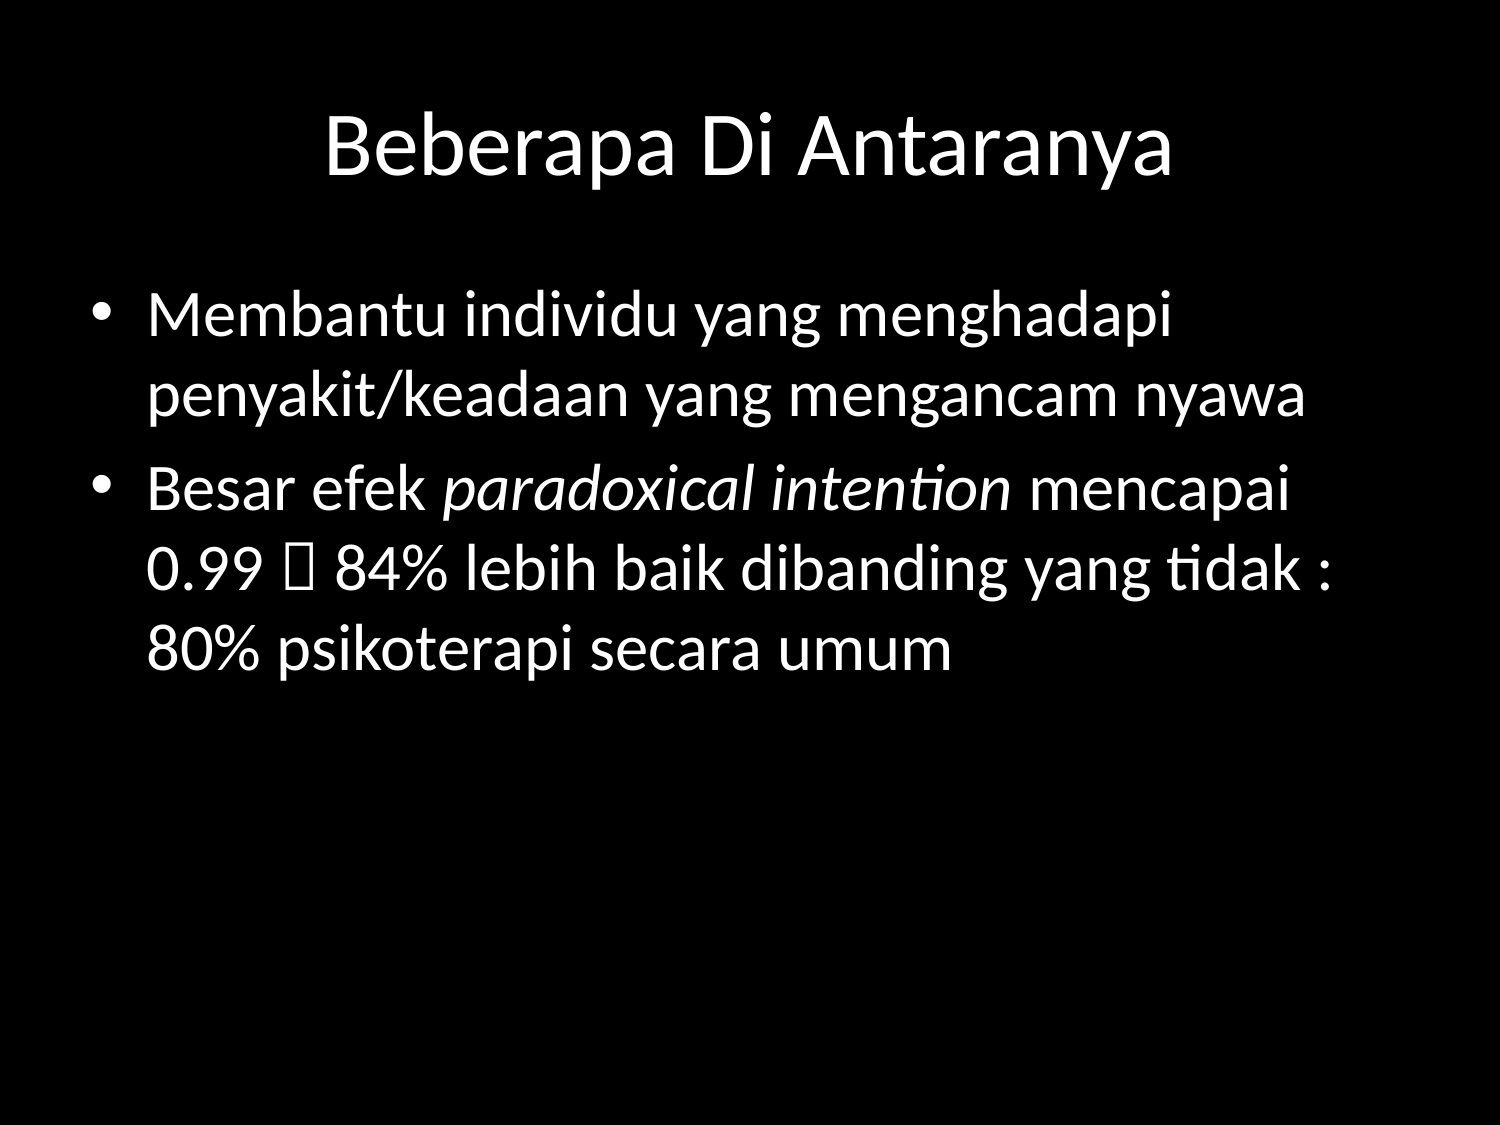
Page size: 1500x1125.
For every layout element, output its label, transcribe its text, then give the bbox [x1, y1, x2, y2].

title Beberapa Di Antaranya [75, 45, 1425, 233]
list Membantu individu yang menghadapi penyakit/keadaan yang mengancam nyawa Besar efek paradoxical intention mencapai 0.99  84% lebih baik dibanding yang tidak : 80% psikoterapi secara umum [75, 262, 1425, 1005]
